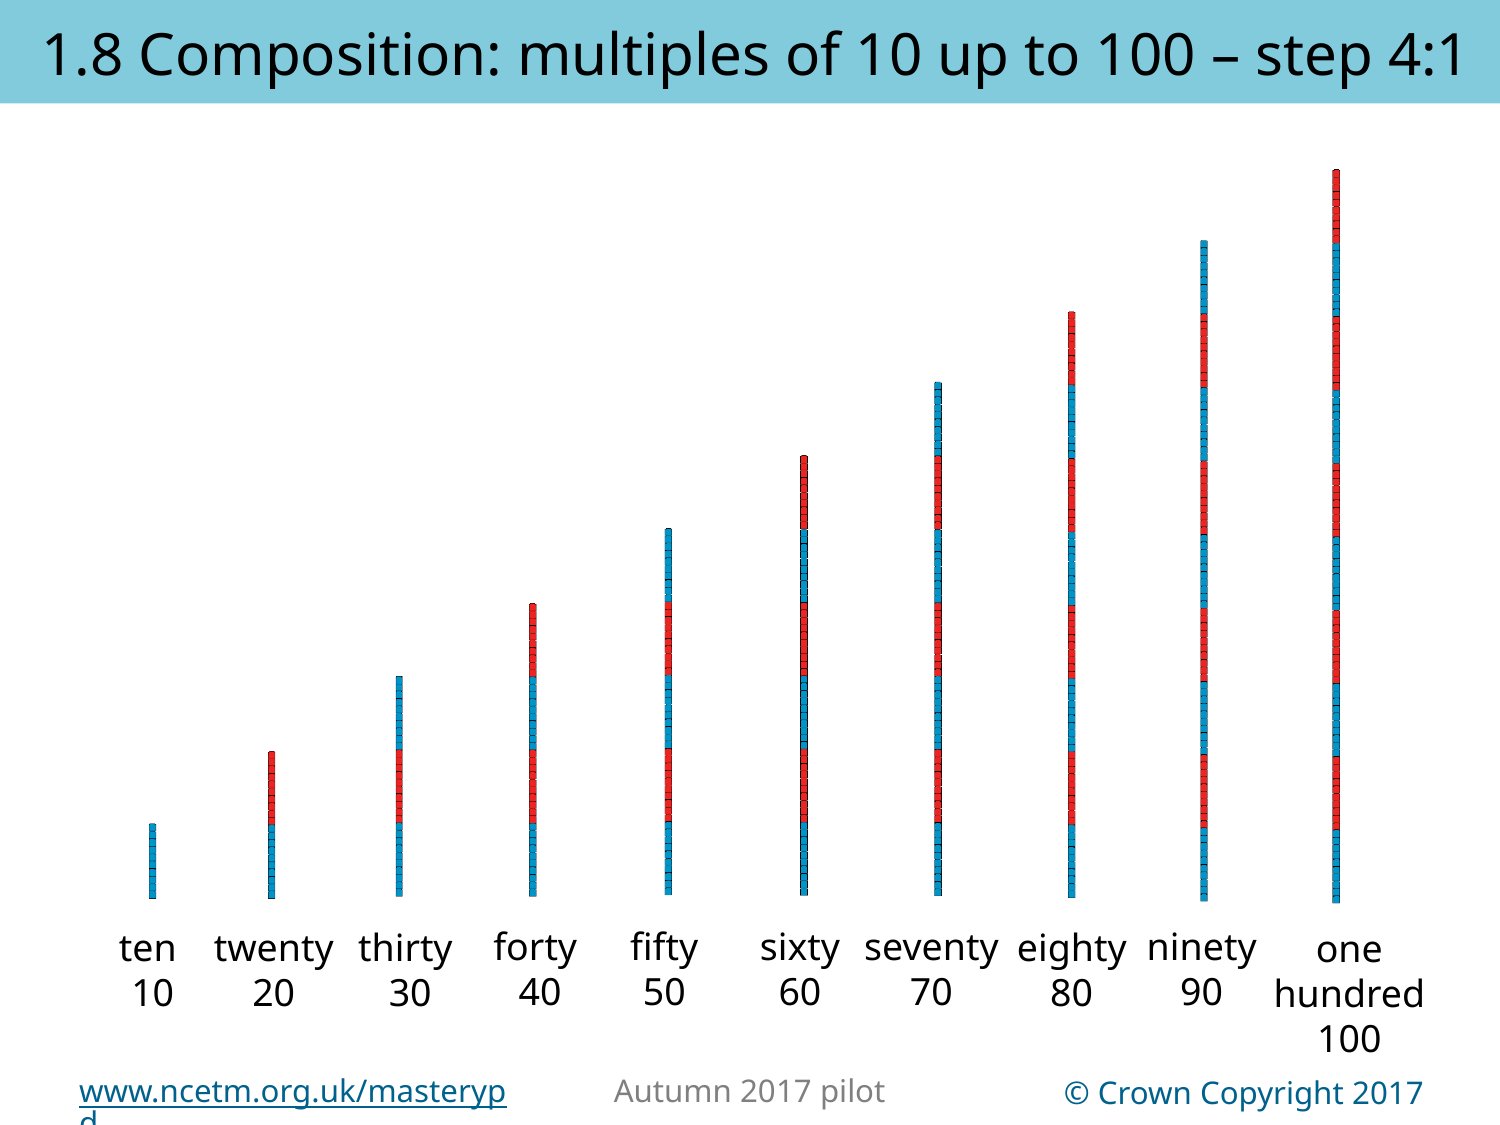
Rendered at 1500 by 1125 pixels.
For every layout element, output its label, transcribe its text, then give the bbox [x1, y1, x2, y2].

text_box fifty 50 [578, 915, 714, 1021]
text_box seventy 70 [829, 915, 1034, 1021]
picture [1315, 154, 1360, 906]
picture [656, 497, 684, 900]
picture [384, 671, 413, 901]
picture [248, 741, 286, 904]
text_box thirty 30 [324, 916, 496, 1022]
text_box sixty 60 [714, 915, 829, 1021]
text_box eighty 80 [986, 916, 1158, 1022]
picture [517, 600, 546, 901]
text_box ten 10 [76, 916, 182, 1022]
picture [794, 416, 823, 900]
text_box forty 40 [454, 915, 578, 1021]
text_box twenty 20 [182, 916, 324, 1022]
list 1.8 Composition: multiples of 10 up to 100 – step 4:1 [0, 0, 1500, 104]
text_box one hundred 100 [1251, 917, 1447, 1068]
picture [1053, 294, 1090, 906]
picture [926, 345, 955, 904]
picture [135, 808, 172, 904]
picture [1188, 210, 1225, 904]
text_box ninety 90 [1116, 915, 1288, 1021]
